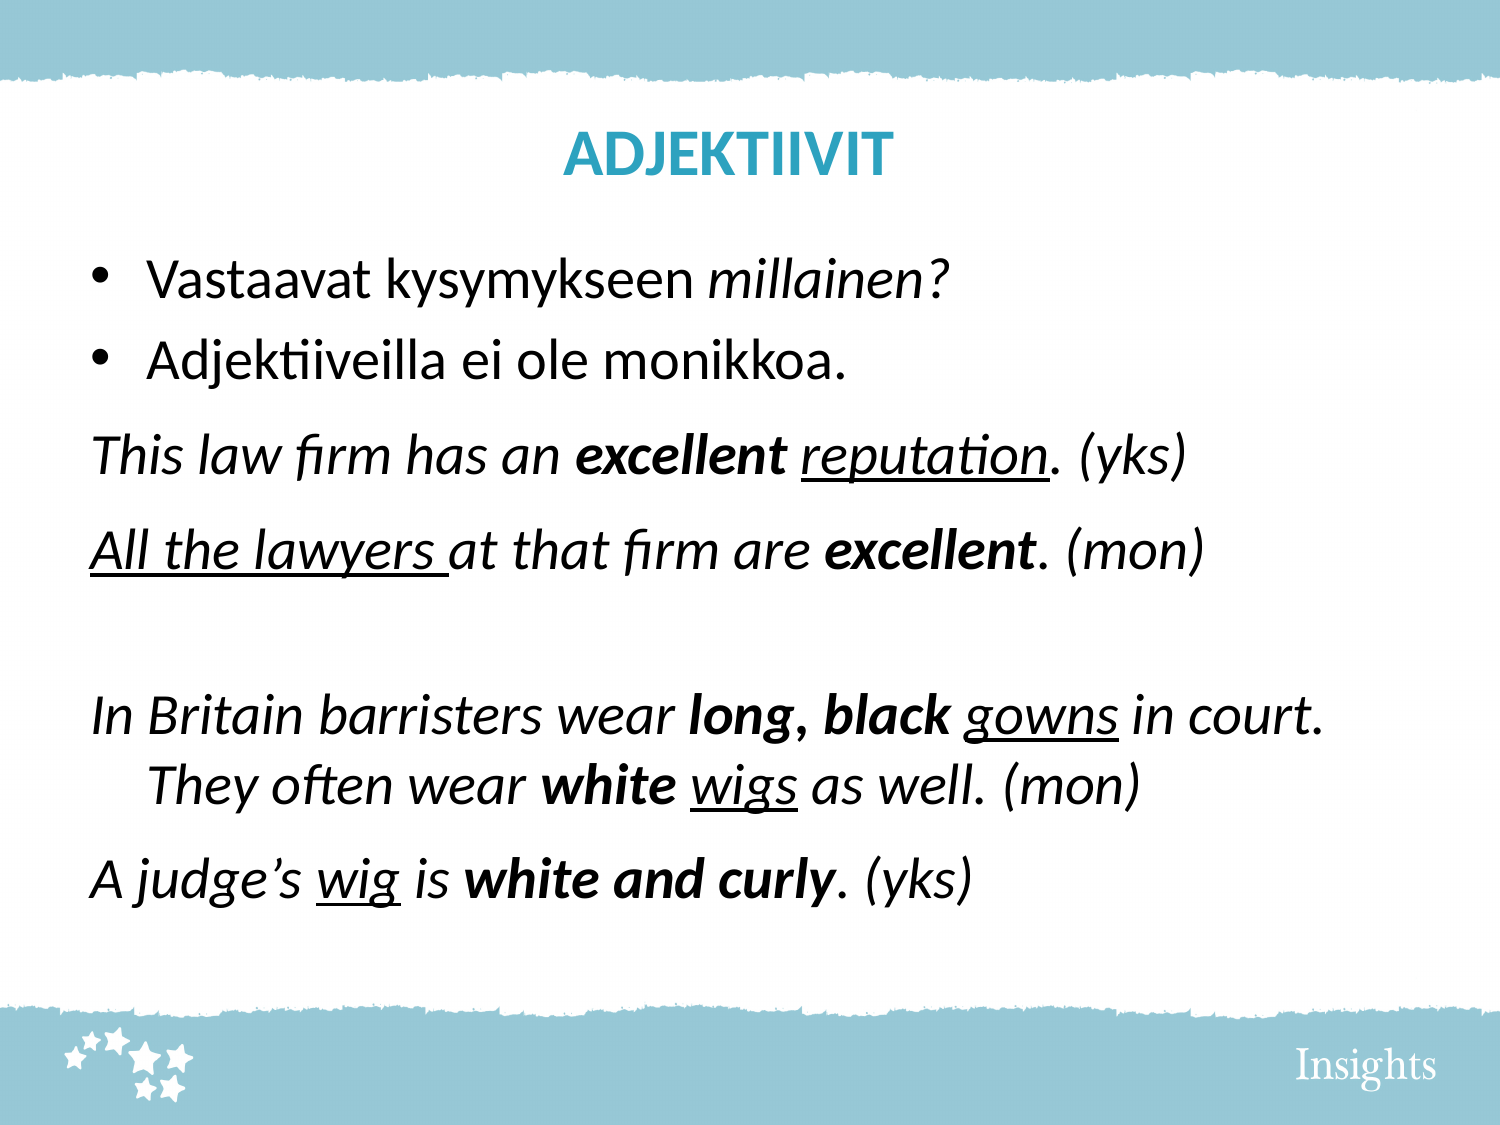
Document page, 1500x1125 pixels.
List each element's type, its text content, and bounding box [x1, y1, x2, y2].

list Vastaavat kysymykseen millainen? Adjektiiveilla ei ole monikkoa. This law firm has an excellent reputation. (yks) All the lawyers at that firm are excellent. (mon) In Britain barristers wear long, black gowns in court. They often wear white wigs as well. (mon) A judge’s wig is white and curly. (yks) [75, 232, 1425, 1005]
title ADJEKTIIVIT [75, 45, 1425, 232]
picture [0, 0, 1500, 1125]
